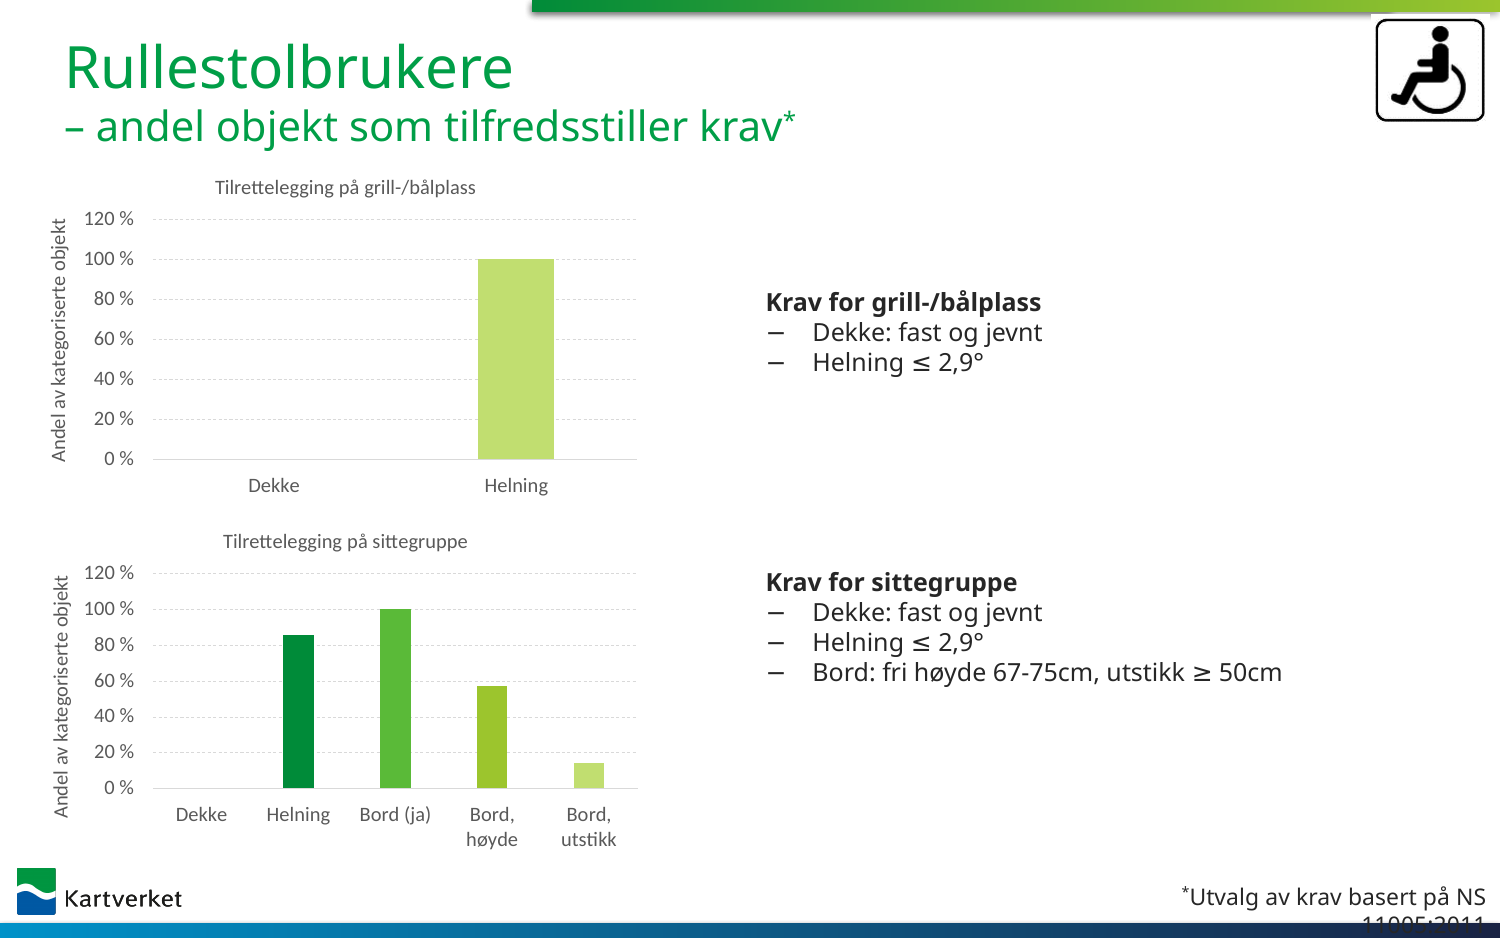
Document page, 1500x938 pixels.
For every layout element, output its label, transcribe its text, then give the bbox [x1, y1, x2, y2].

picture [41, 520, 650, 859]
text_box Krav for sittegruppe Dekke: fast og jevnt Helning ≤ 2,9° Bord: fri høyde 67-75cm, utstikk ≥ 50cm [750, 559, 1500, 694]
text_box Rullestolbrukere – andel objekt som tilfredsstiller krav* [49, 14, 1431, 158]
picture [1371, 13, 1491, 127]
text_box Krav for grill-/bålplass Dekke: fast og jevnt Helning ≤ 2,9° [750, 279, 1452, 384]
picture [41, 166, 650, 505]
text_box *Utvalg av krav basert på NS 11005:2011 [1068, 873, 1500, 938]
